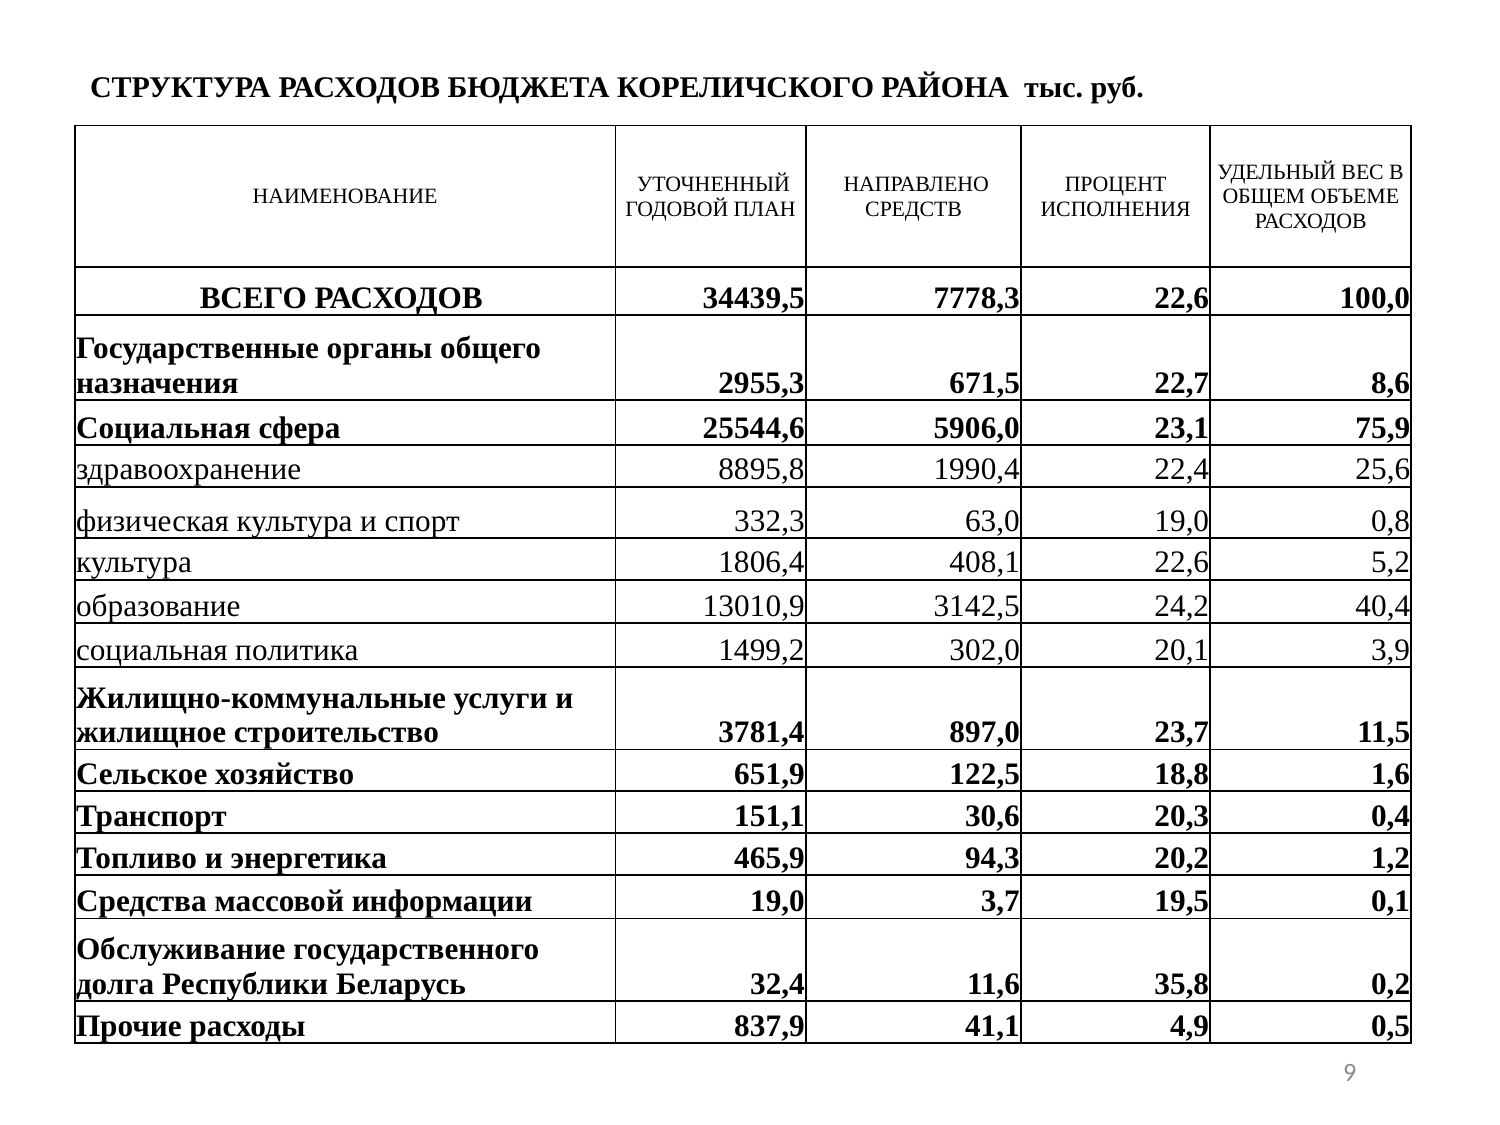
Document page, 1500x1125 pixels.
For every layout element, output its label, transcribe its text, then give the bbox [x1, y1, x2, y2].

table_cell 2955,3 [616, 316, 805, 399]
table_cell 22,6 [1022, 268, 1209, 314]
table_cell социальная политика [76, 624, 615, 666]
table_cell 897,0 [807, 668, 1020, 749]
table_cell 40,4 [1211, 581, 1410, 622]
table_cell образование [76, 581, 615, 622]
table_cell 13010,9 [616, 581, 805, 622]
table_cell 25,6 [1211, 446, 1410, 486]
table_cell Средства массовой информации [76, 876, 615, 918]
table_cell 3,9 [1211, 624, 1410, 666]
table_cell 4,9 [1022, 1002, 1209, 1042]
table_cell 8,6 [1211, 316, 1410, 399]
table_cell 7778,3 [807, 268, 1020, 314]
table_cell 0,5 [1211, 1002, 1410, 1042]
table_cell 5,2 [1211, 539, 1410, 579]
table_cell 1499,2 [616, 624, 805, 666]
table_cell 0,1 [1211, 876, 1410, 918]
table_cell ВСЕГО РАСХОДОВ [76, 268, 615, 314]
table_cell 19,0 [616, 876, 805, 918]
table_cell 122,5 [807, 750, 1020, 790]
table_cell физическая культура и спорт [76, 488, 615, 537]
slide_number 6 [1328, 1058, 1424, 1090]
table_cell 3142,5 [807, 581, 1020, 622]
table_cell 25544,6 [616, 401, 805, 444]
table_cell 22,4 [1022, 446, 1209, 486]
table_cell 1,6 [1211, 750, 1410, 790]
table_cell 41,1 [807, 1002, 1020, 1042]
table_cell 8895,8 [616, 446, 805, 486]
table_header НАИМЕНОВАНИЕ [76, 126, 615, 266]
table_cell 671,5 [807, 316, 1020, 399]
table_cell 22,6 [1022, 539, 1209, 579]
table_cell 332,3 [616, 488, 805, 537]
table_cell 100,0 [1211, 268, 1410, 314]
table_cell 1990,4 [807, 446, 1020, 486]
table_header УТОЧНЕННЫЙ ГОДОВОЙ ПЛАН [616, 126, 805, 266]
table_cell 23,7 [1022, 668, 1209, 749]
table_cell здравоохранение [76, 446, 615, 486]
table_cell Жилищно-коммунальные услуги и жилищное строительство [76, 668, 615, 749]
table_cell 651,9 [616, 750, 805, 790]
table_cell Прочие расходы [76, 1002, 615, 1042]
table_cell 23,1 [1022, 401, 1209, 444]
table_cell 0,8 [1211, 488, 1410, 537]
table_cell 11,6 [807, 919, 1020, 1000]
table_cell 5906,0 [807, 401, 1020, 444]
table_cell 22,7 [1022, 316, 1209, 399]
table_cell 32,4 [616, 919, 805, 1000]
table_cell 151,1 [616, 792, 805, 832]
table_cell Сельское хозяйство [76, 750, 615, 790]
table_header ПРОЦЕНТ ИСПОЛНЕНИЯ [1022, 126, 1209, 266]
table_header НАПРАВЛЕНО СРЕДСТВ [807, 126, 1020, 266]
table_header УДЕЛЬНЫЙ ВЕС В ОБЩЕМ ОБЪЕМЕ РАСХОДОВ [1211, 126, 1410, 266]
table_cell Транспорт [76, 792, 615, 832]
table_cell Социальная сфера [76, 401, 615, 444]
table_cell 408,1 [807, 539, 1020, 579]
table_cell 19,5 [1022, 876, 1209, 918]
table_cell 34439,5 [616, 268, 805, 314]
table_cell 35,8 [1022, 919, 1209, 1000]
table_cell 465,9 [616, 834, 805, 874]
table_cell 837,9 [616, 1002, 805, 1042]
table_cell 24,2 [1022, 581, 1209, 622]
table_cell Топливо и энергетика [76, 834, 615, 874]
table_cell 20,3 [1022, 792, 1209, 832]
table_cell 20,2 [1022, 834, 1209, 874]
table_cell Обслуживание государственного долга Республики Беларусь [76, 919, 615, 1000]
table_cell 94,3 [807, 834, 1020, 874]
table_cell 0,4 [1211, 792, 1410, 832]
table_cell 75,9 [1211, 401, 1410, 444]
table_cell 19,0 [1022, 488, 1209, 537]
table_cell 63,0 [807, 488, 1020, 537]
table_cell 0,2 [1211, 919, 1410, 1000]
table_cell культура [76, 539, 615, 579]
table_cell 1,2 [1211, 834, 1410, 874]
title СТРУКТУРА РАСХОДОВ БЮДЖЕТА КОРЕЛИЧСКОГО РАЙОНА тыс. руб. [74, 44, 1426, 126]
table_cell 18,8 [1022, 750, 1209, 790]
table_cell 30,6 [807, 792, 1020, 832]
table_cell Государственные органы общего назначения [76, 316, 615, 399]
table_cell 1806,4 [616, 539, 805, 579]
table_cell 302,0 [807, 624, 1020, 666]
table_cell 11,5 [1211, 668, 1410, 749]
table_cell 20,1 [1022, 624, 1209, 666]
table_cell 3781,4 [616, 668, 805, 749]
table_cell 3,7 [807, 876, 1020, 918]
